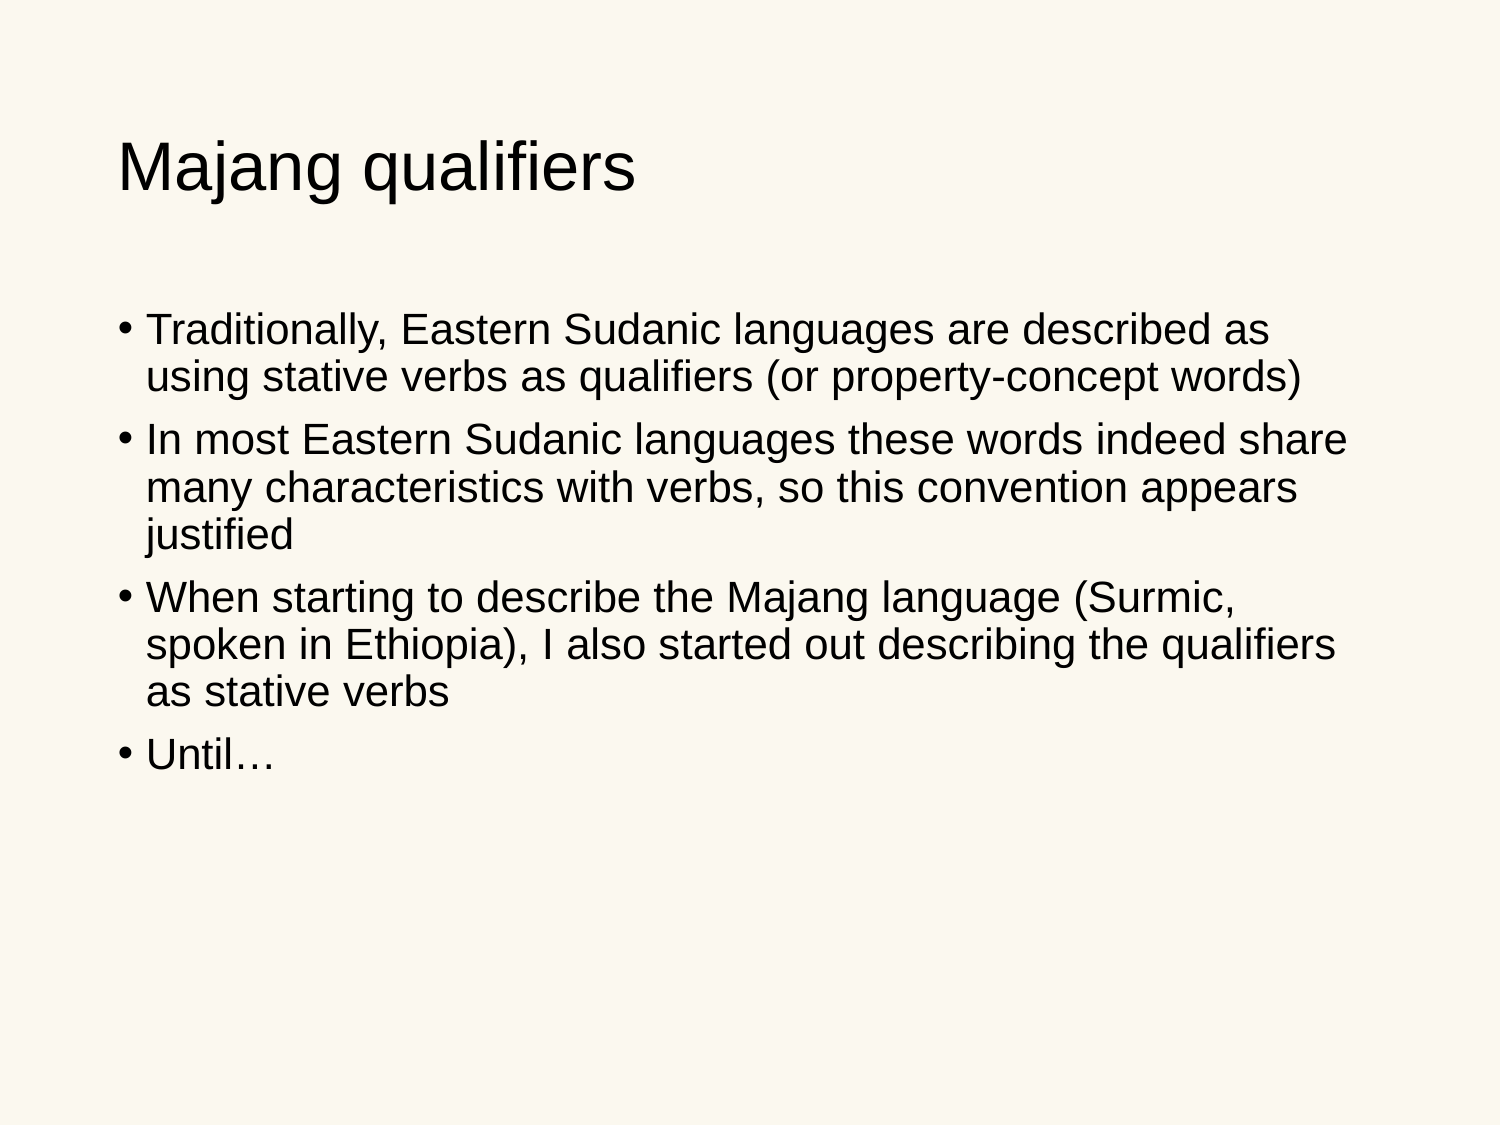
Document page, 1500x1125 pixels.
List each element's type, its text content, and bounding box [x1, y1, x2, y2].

text_box Traditionally, Eastern Sudanic languages are described as using stative verbs as qualifiers (or property-concept words) In most Eastern Sudanic languages these words indeed share many characteristics with verbs, so this convention appears justified When starting to describe the Majang language (Surmic, spoken in Ethiopia), I also started out describing the qualifiers as stative verbs Until… [103, 299, 1397, 1014]
text_box Majang qualifiers [103, 59, 1397, 278]
